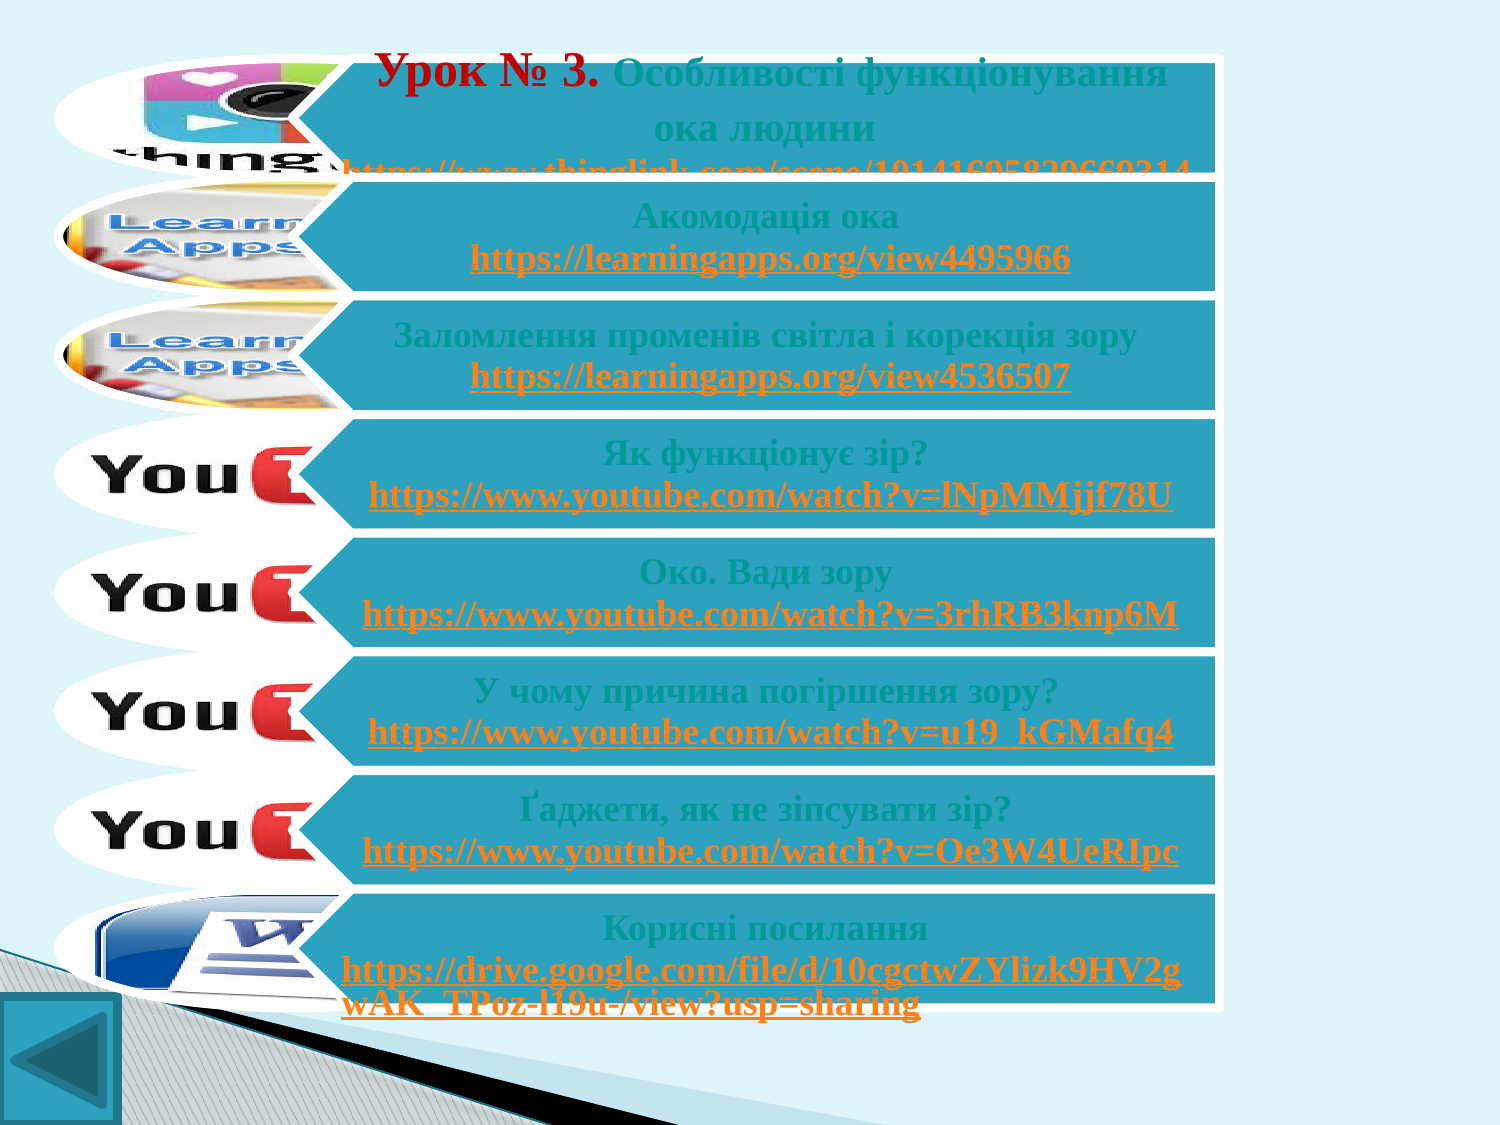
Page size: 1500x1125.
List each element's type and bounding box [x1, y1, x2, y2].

text_box [0, 992, 122, 1125]
text_box [58, 58, 1454, 1008]
